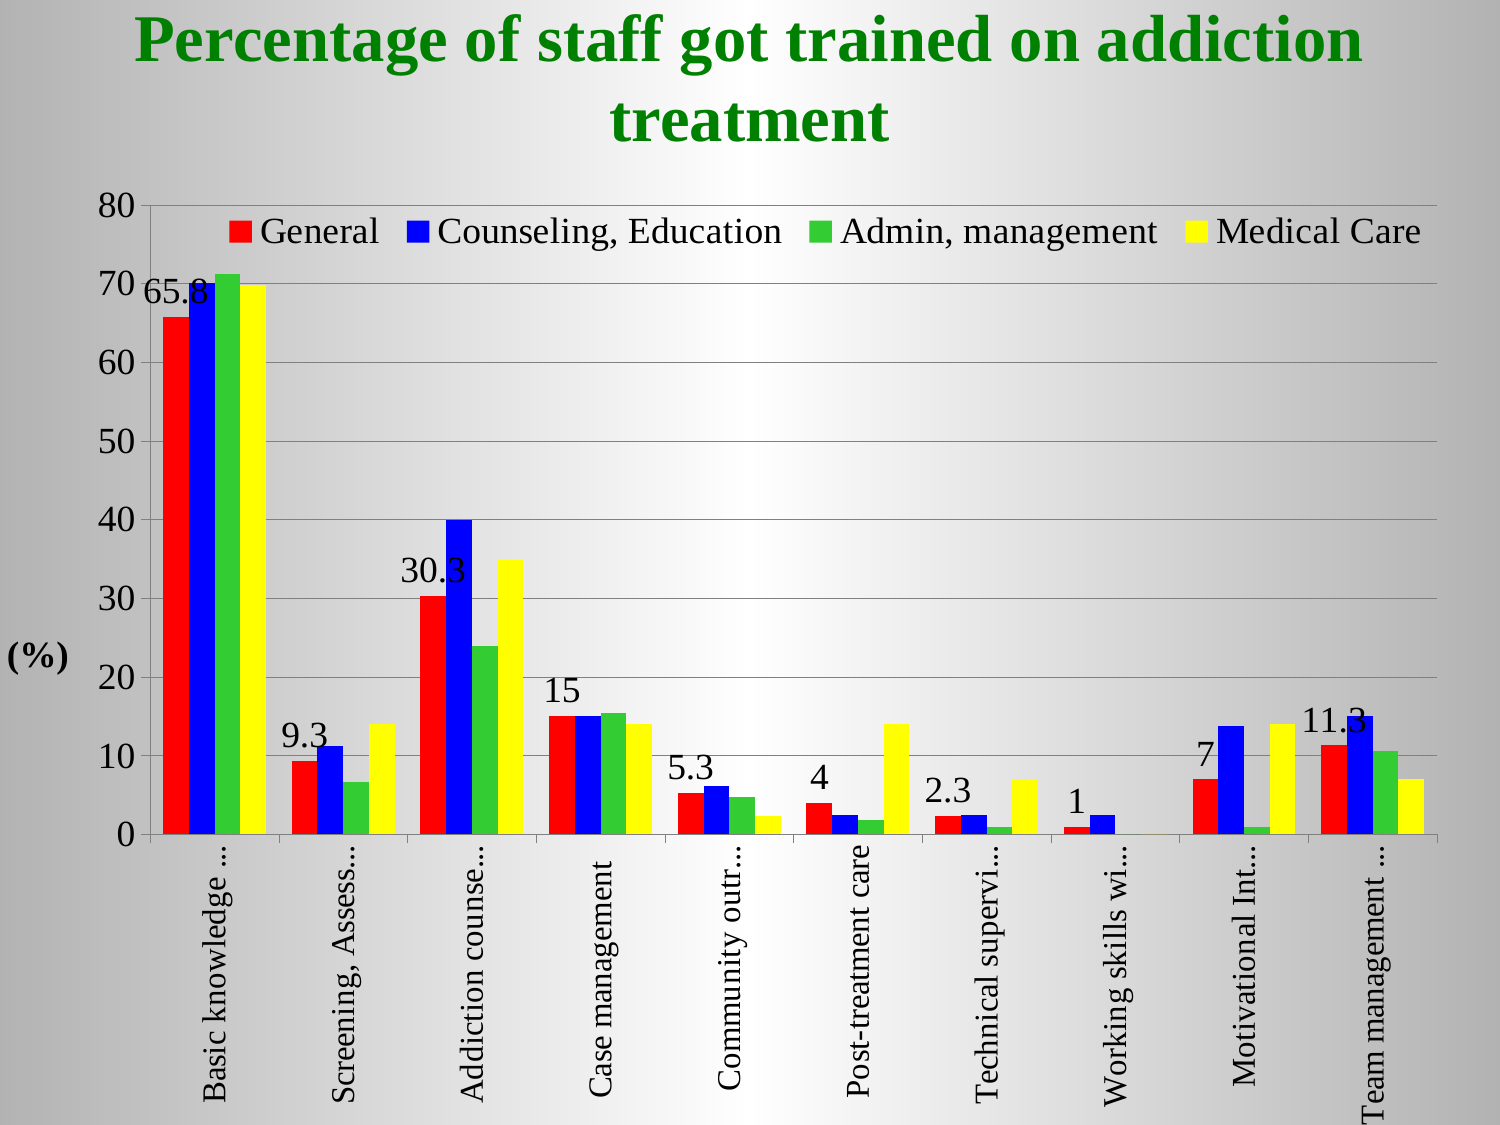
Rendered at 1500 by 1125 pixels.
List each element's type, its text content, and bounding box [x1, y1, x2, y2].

chart [0, 174, 1477, 1125]
title Percentage of staff got trained on addiction treatment [62, 0, 1438, 150]
